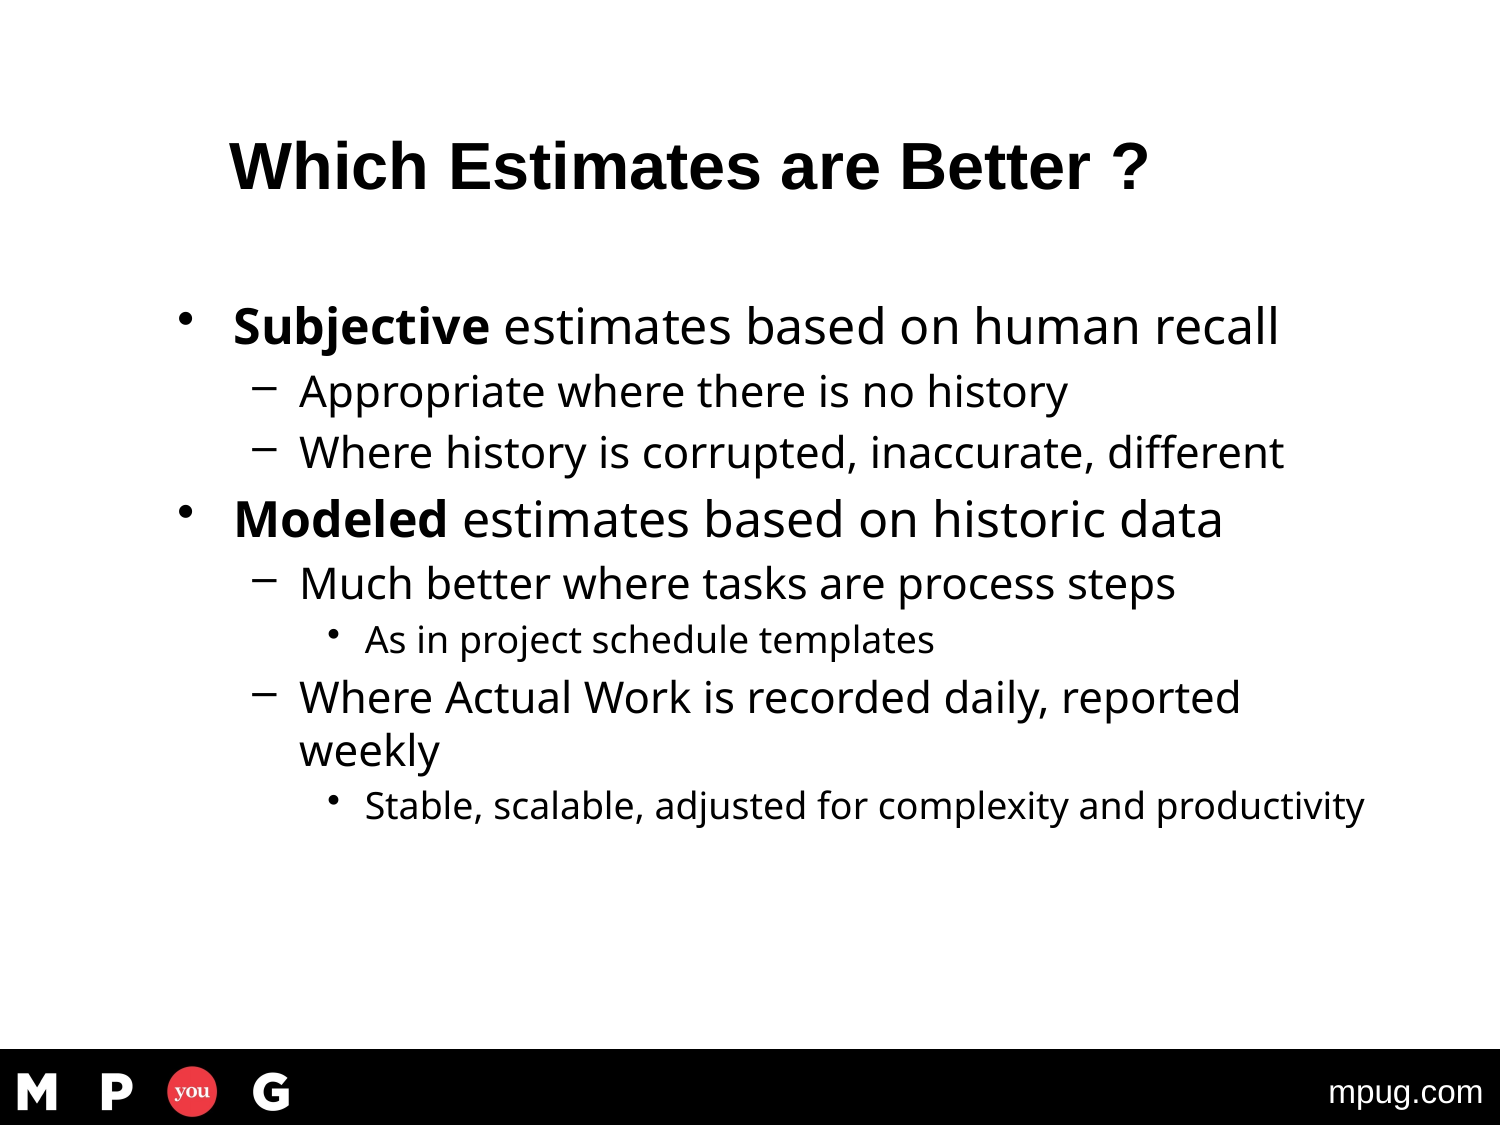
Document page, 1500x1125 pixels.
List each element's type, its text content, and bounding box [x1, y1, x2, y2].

text_box Which Estimates are Better ? [215, 115, 1338, 210]
picture [15, 1065, 291, 1119]
list Subjective estimates based on human recall Appropriate where there is no history Where history is corrupted, inaccurate, different Modeled estimates based on historic data Much better where tasks are process steps As in project schedule templates Where Actual Work is recorded daily, reported weekly Stable, scalable, adjusted for complexity and productivity [162, 287, 1400, 1010]
